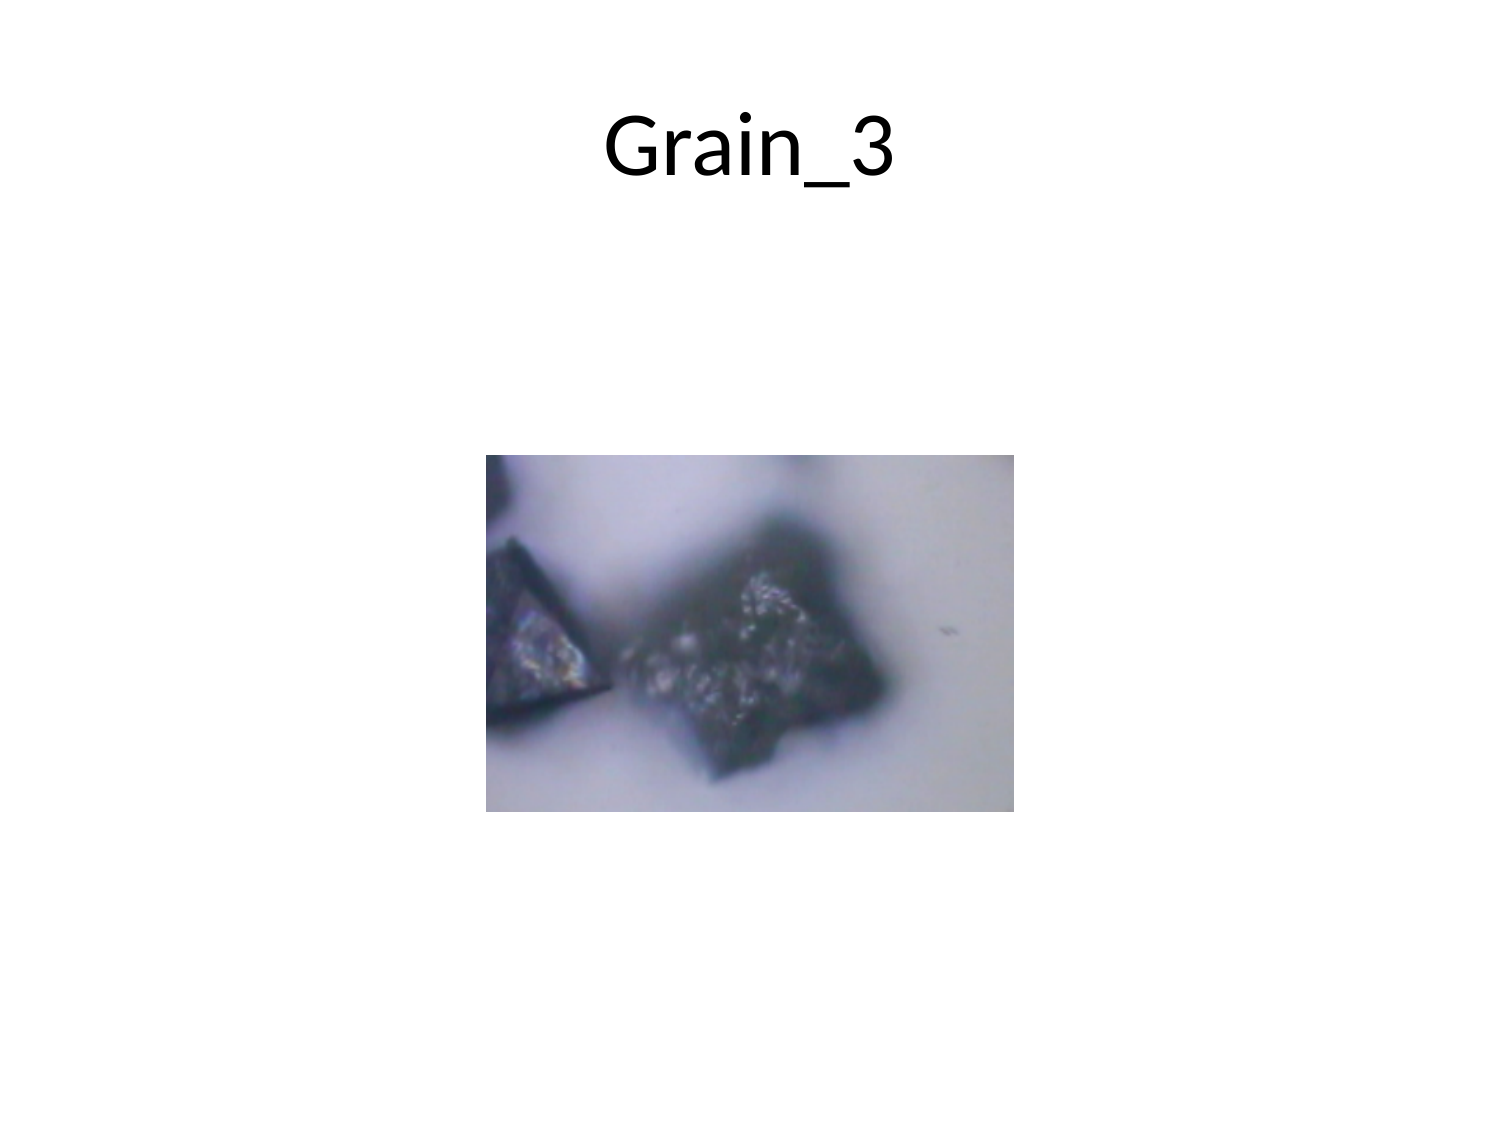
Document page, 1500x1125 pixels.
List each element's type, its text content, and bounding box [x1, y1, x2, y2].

title Grain_3 [75, 45, 1425, 233]
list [486, 455, 1014, 813]
